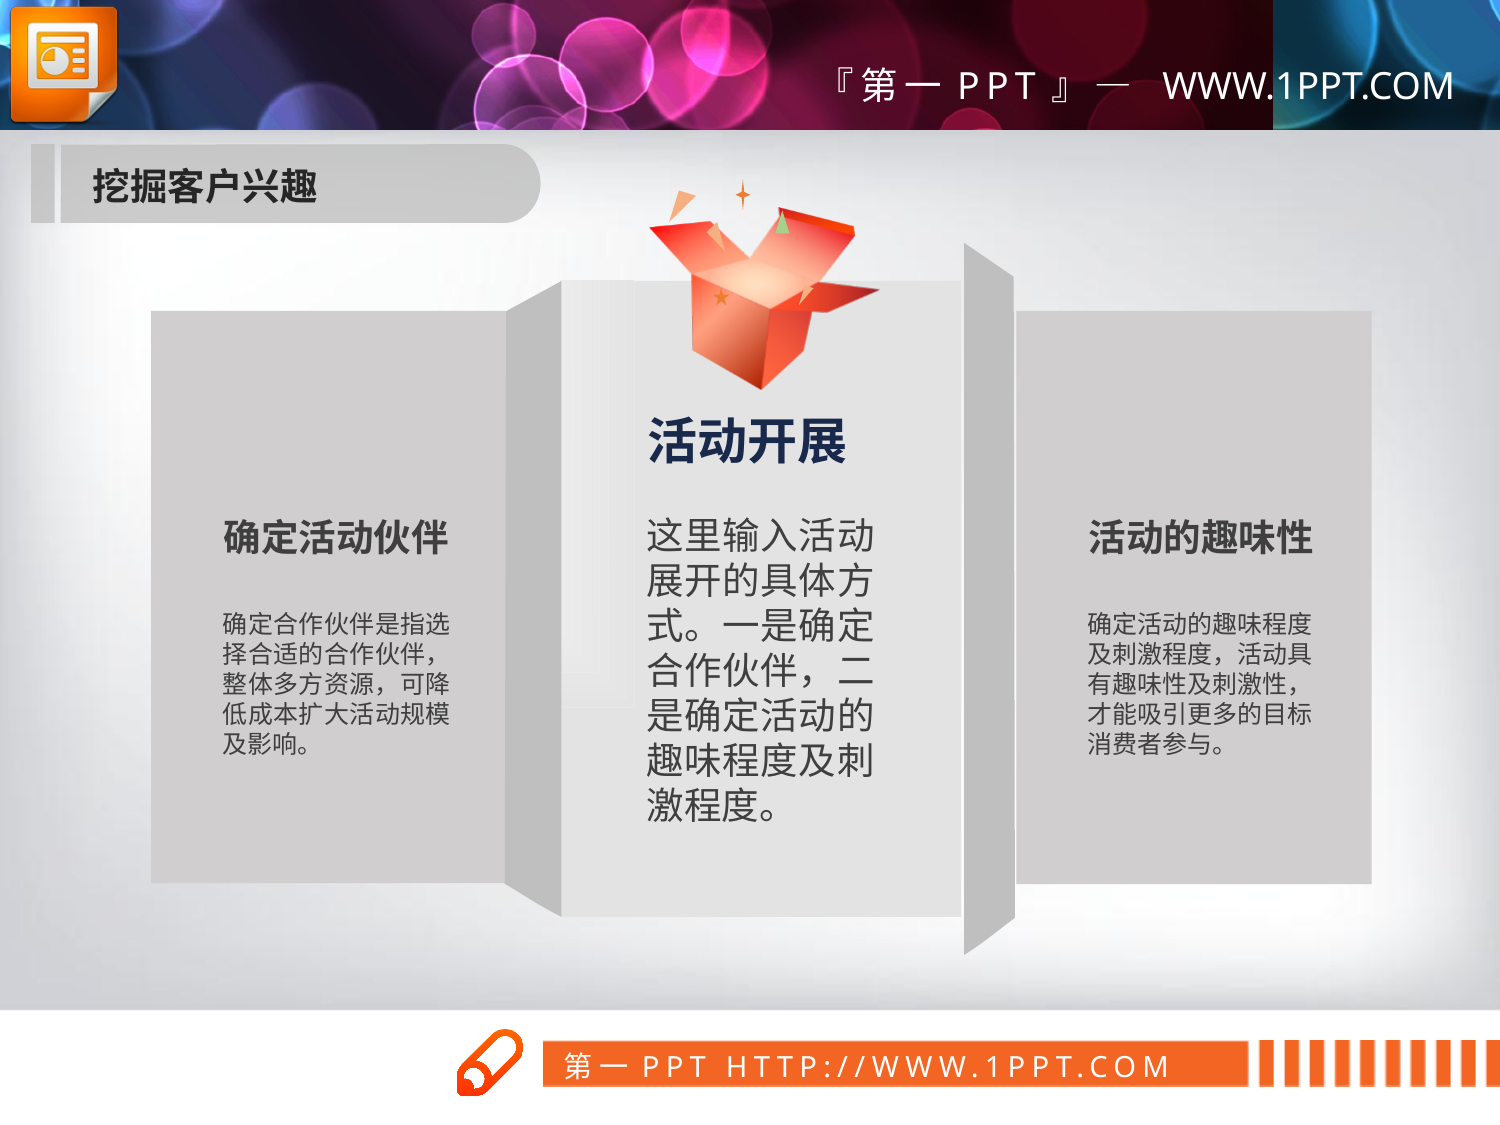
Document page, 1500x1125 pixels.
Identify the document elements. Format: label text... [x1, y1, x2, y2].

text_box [648, 178, 881, 391]
picture [0, 0, 1500, 1012]
text_box [31, 144, 55, 223]
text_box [150, 280, 1373, 918]
text_box [60, 144, 531, 223]
text_box 挖掘客户兴趣 [81, 157, 549, 214]
picture [543, 1040, 1500, 1087]
